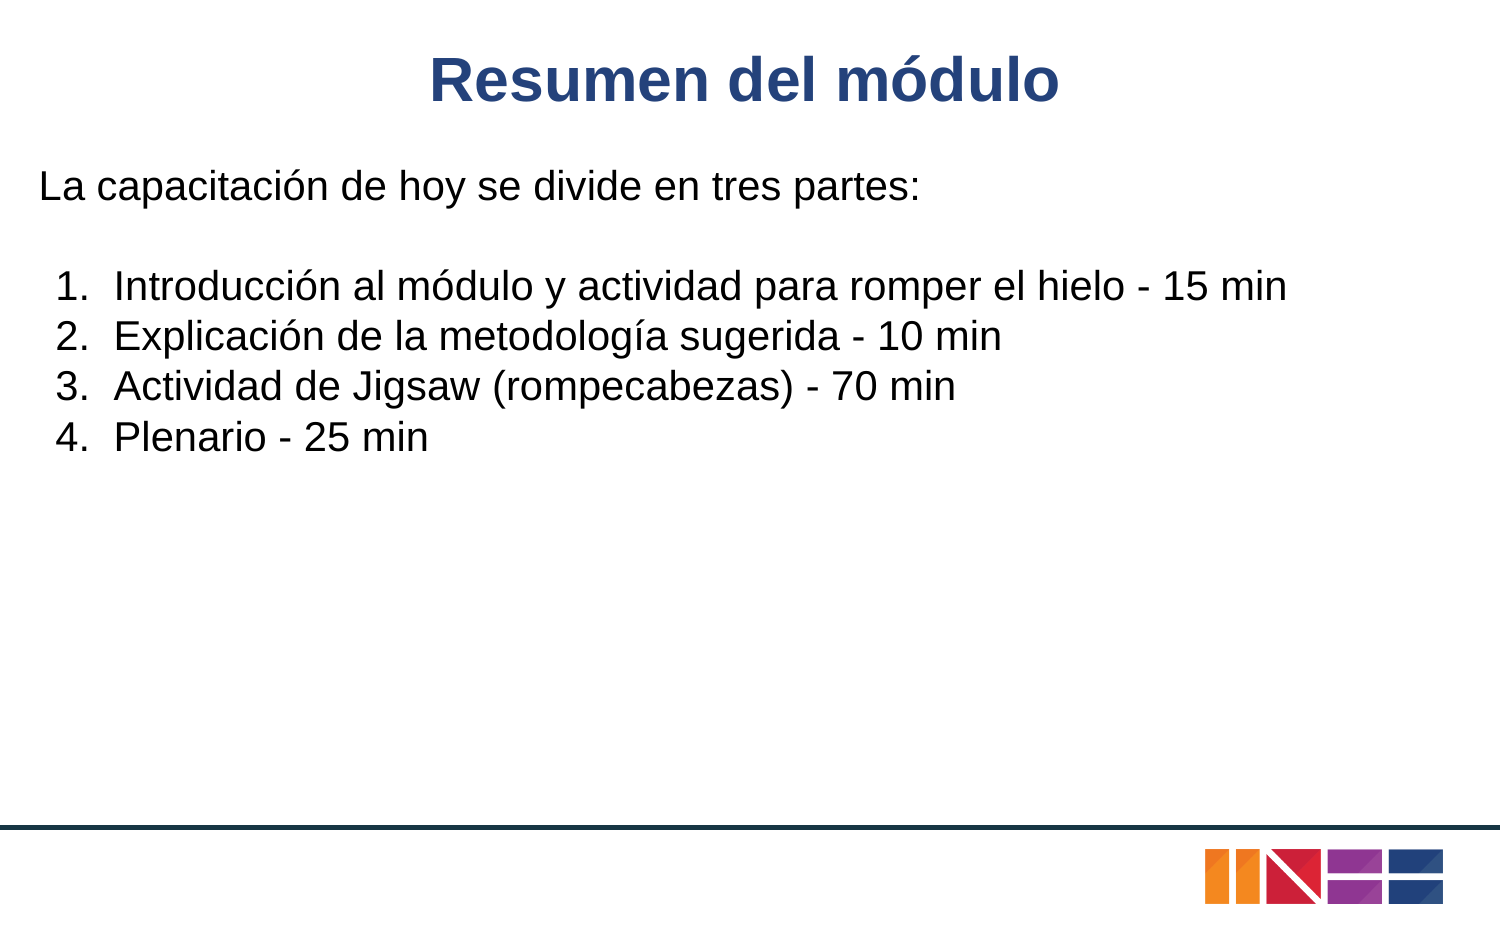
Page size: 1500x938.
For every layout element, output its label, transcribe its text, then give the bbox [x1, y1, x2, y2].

picture [1205, 849, 1443, 904]
list La capacitación de hoy se divide en tres partes: Introducción al módulo y actividad para romper el hielo - 15 min Explicación de la metodología sugerida - 10 min Actividad de Jigsaw (rompecabezas) - 70 min Plenario - 25 min [23, 143, 1479, 779]
title Resumen del módulo [23, 23, 1468, 121]
